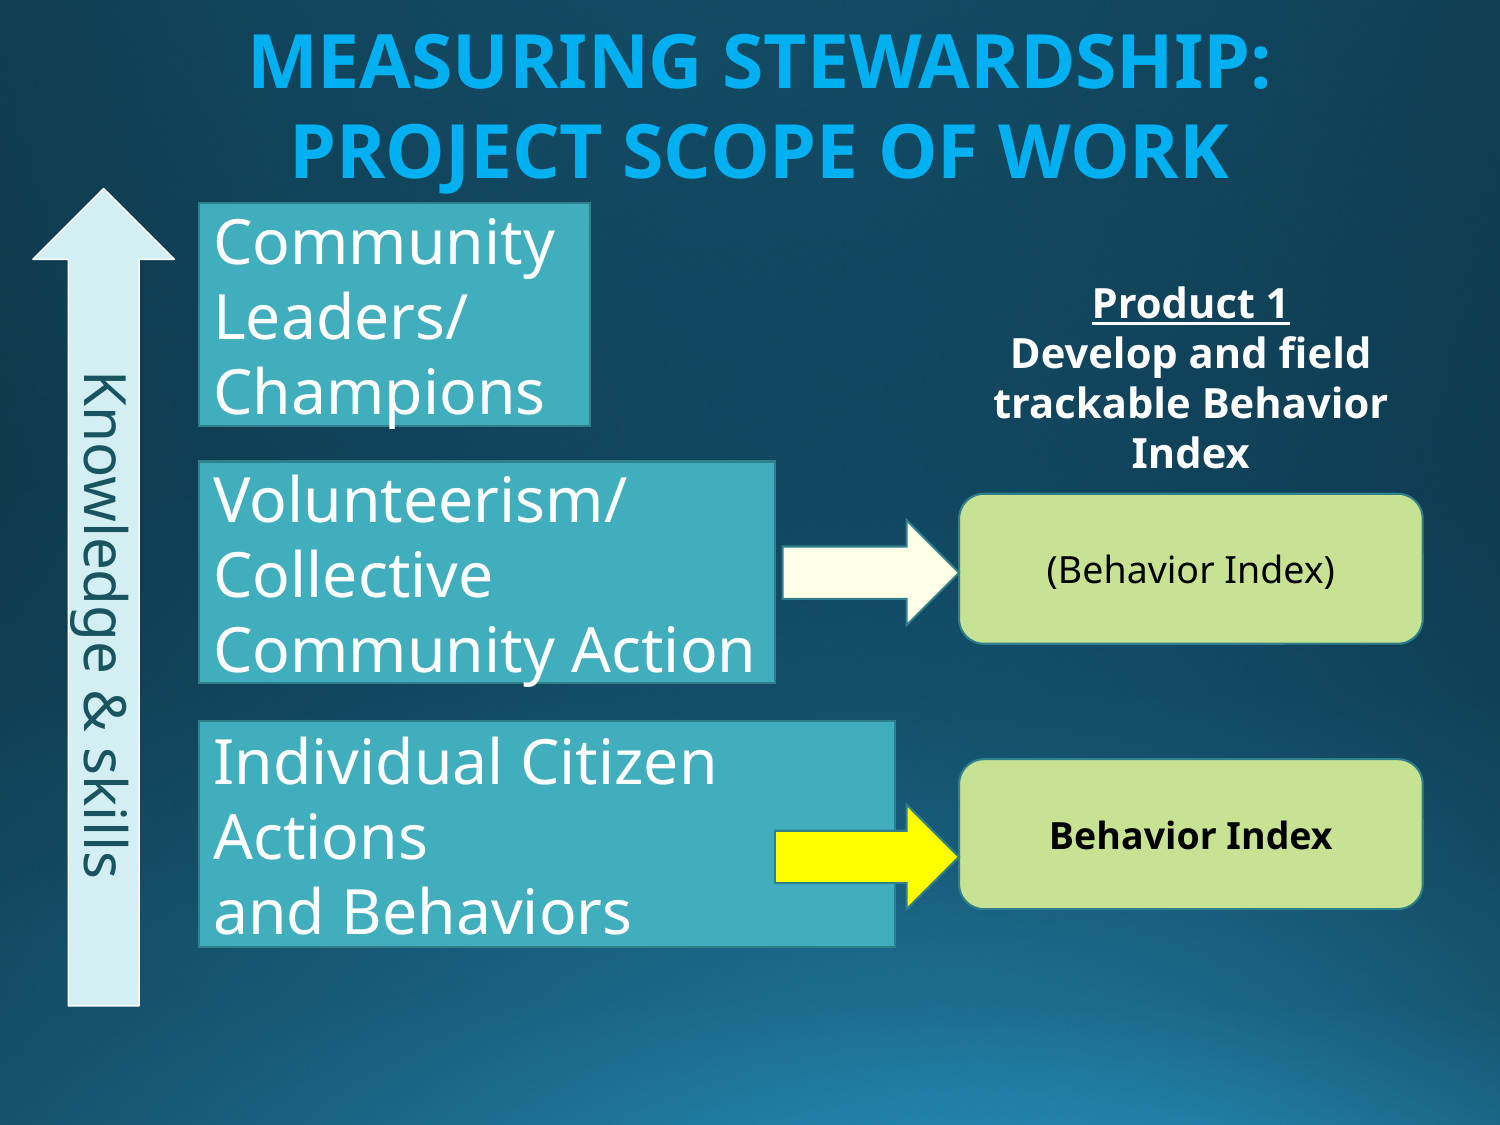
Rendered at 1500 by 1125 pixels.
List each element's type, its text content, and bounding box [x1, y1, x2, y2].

text_box Community Leaders/ Champions [198, 202, 591, 427]
text_box Behavior Index [958, 758, 1424, 911]
text_box [781, 517, 961, 628]
text_box Individual Citizen Actions and Behaviors [198, 720, 896, 948]
text_box MEASURING STEWARDSHIP: PROJECT SCOPE OF WORK [64, 6, 1456, 201]
text_box [773, 802, 961, 912]
picture [0, 0, 1500, 1125]
text_box Volunteerism/ Collective Community Action [198, 460, 776, 684]
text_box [32, 188, 175, 1006]
text_box Product 1 Develop and field trackable Behavior Index [926, 269, 1455, 485]
text_box (Behavior Index) [958, 492, 1424, 645]
